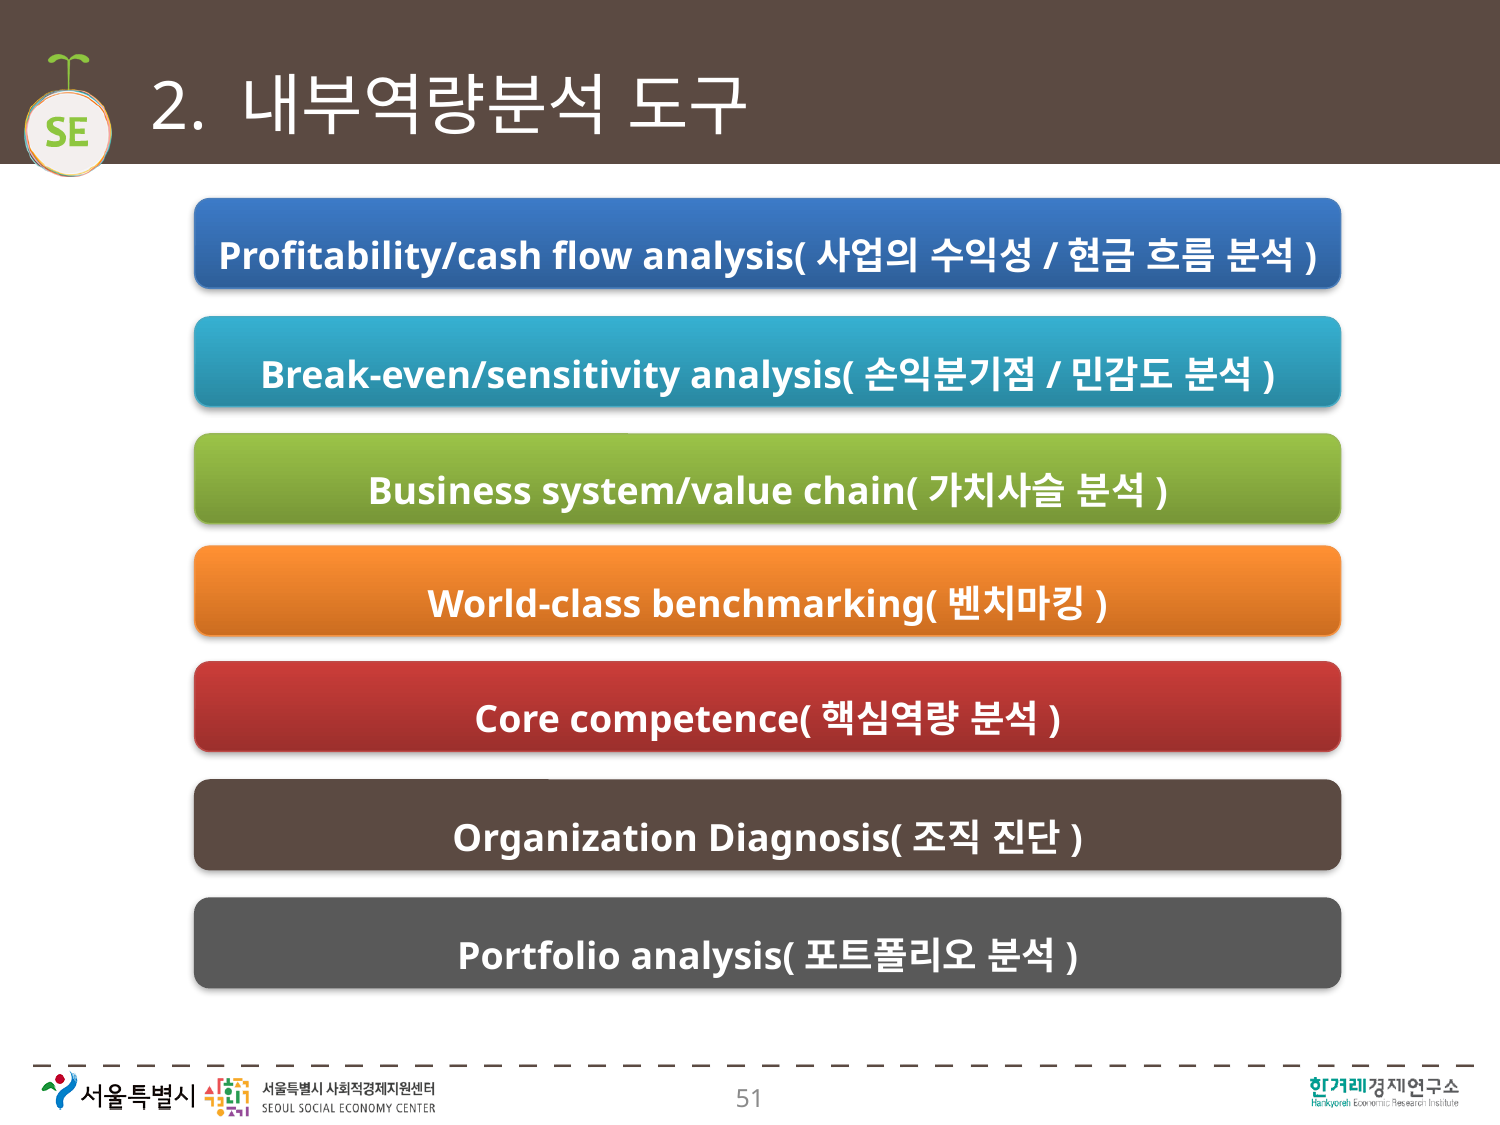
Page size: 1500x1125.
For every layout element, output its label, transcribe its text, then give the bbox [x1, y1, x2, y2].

text_box Core competence(핵심역량 분석) [193, 661, 1342, 753]
picture [0, 0, 1500, 1125]
text_box Profitability/cash flow analysis(사업의 수익성/현금 흐름 분석) [193, 197, 1342, 290]
text_box Organization Diagnosis(조직 진단) [193, 779, 1342, 871]
text_box World-class benchmarking(벤치마킹) [193, 545, 1342, 637]
text_box Business system/value chain(가치사슬 분석) [193, 433, 1342, 525]
text_box Break-even/sensitivity analysis(손익분기점/민감도 분석) [193, 316, 1342, 408]
title 2. 내부역량분석 도구 [135, 45, 1463, 161]
text_box Portfolio analysis(포트폴리오 분석) [193, 897, 1342, 989]
slide_number 51 [696, 1069, 804, 1125]
